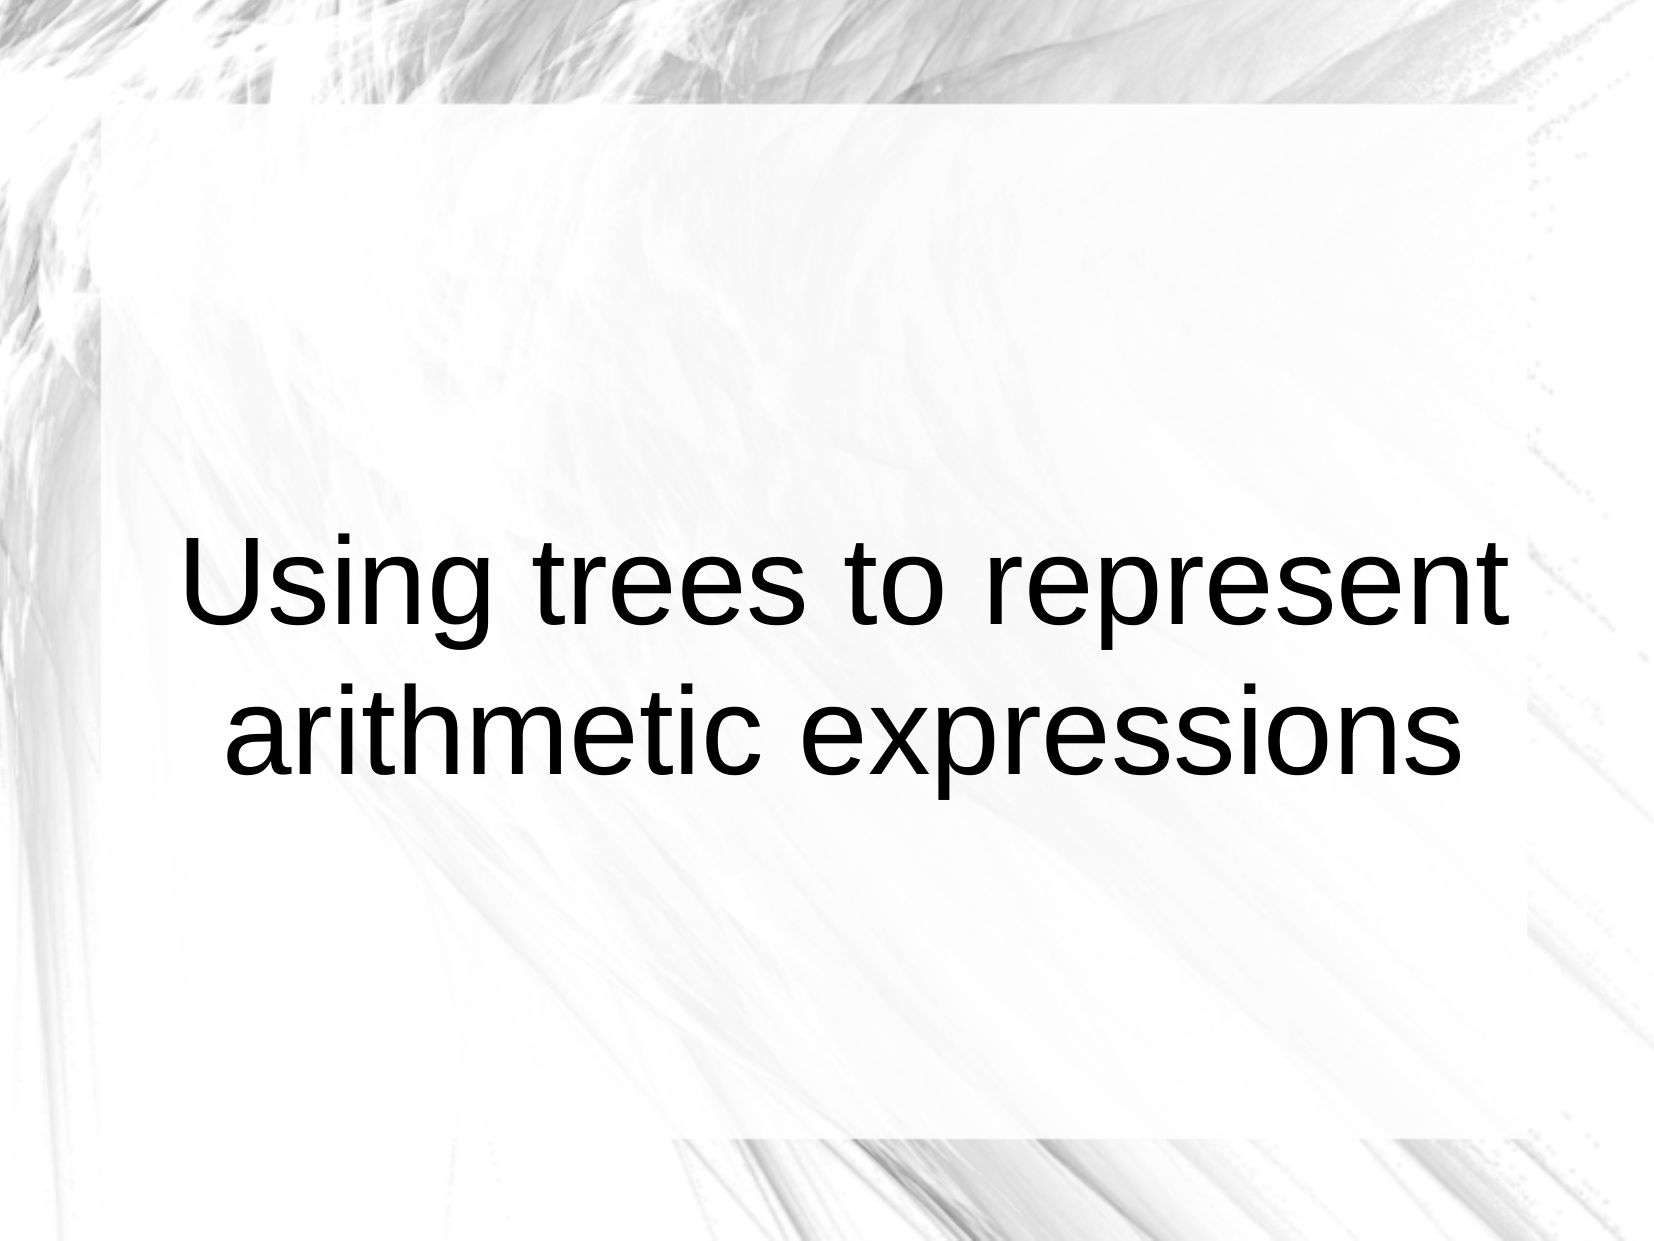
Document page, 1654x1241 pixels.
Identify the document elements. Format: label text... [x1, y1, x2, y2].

picture [0, 0, 1654, 1241]
list Using trees to represent arithmetic expressions [118, 319, 1571, 1102]
